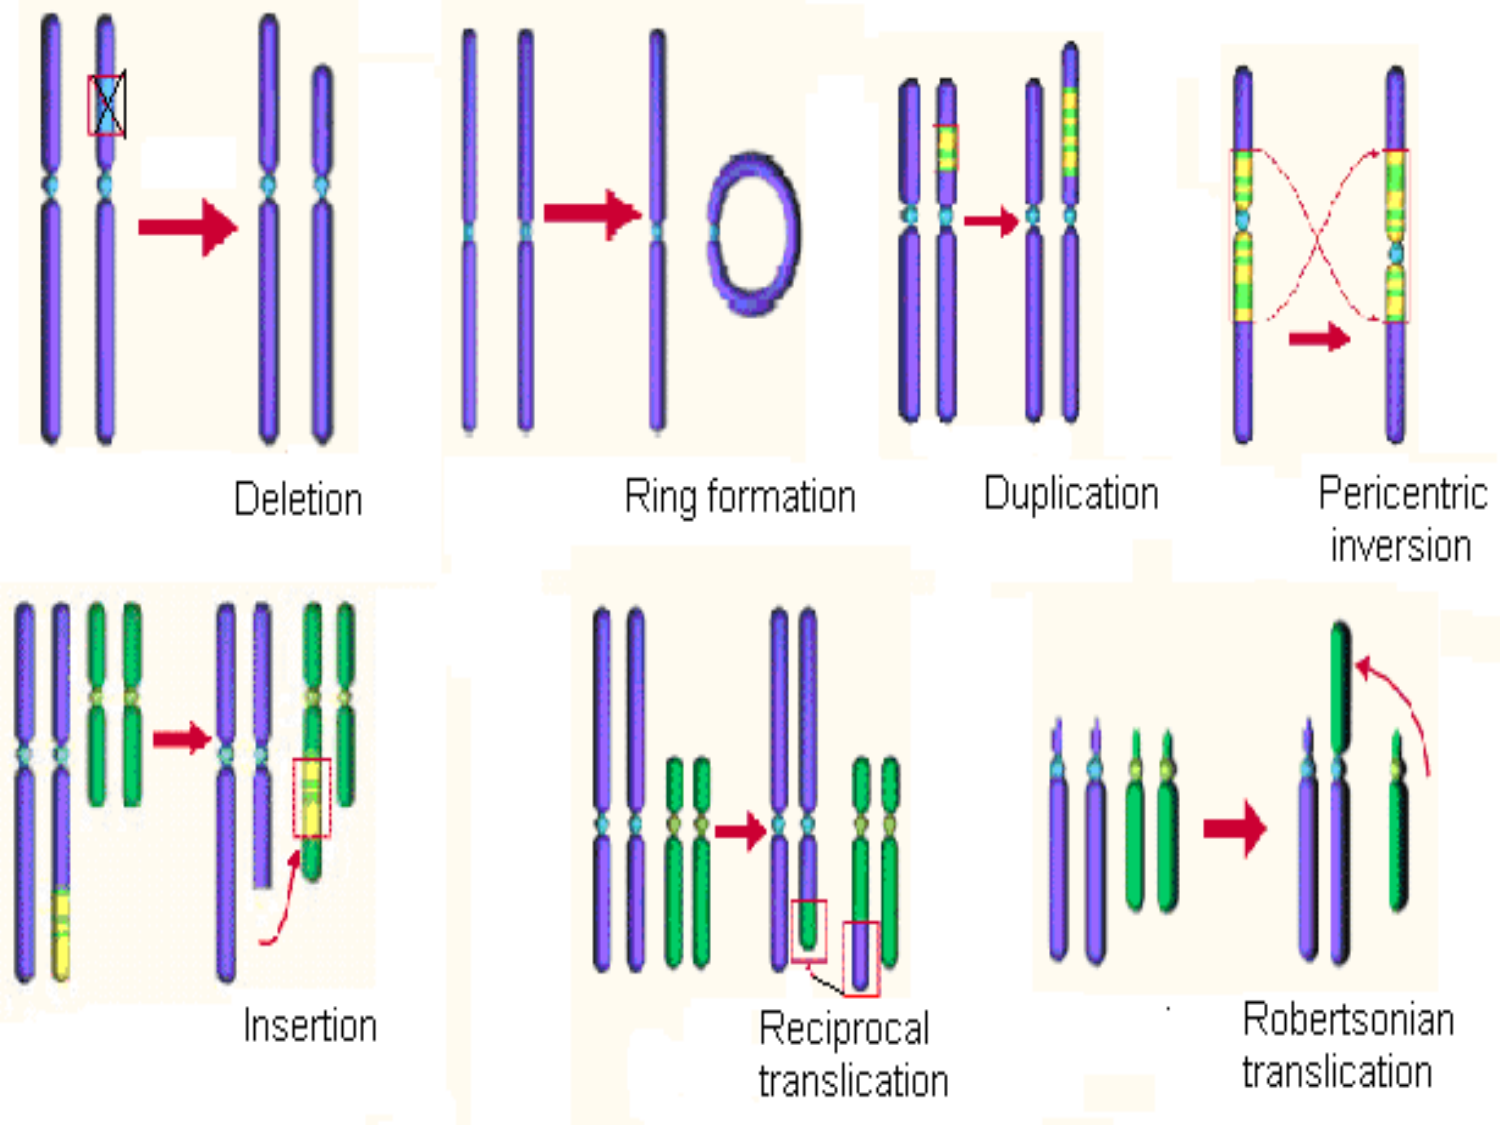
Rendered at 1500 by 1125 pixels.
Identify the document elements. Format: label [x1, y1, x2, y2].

list [0, 0, 1500, 1125]
